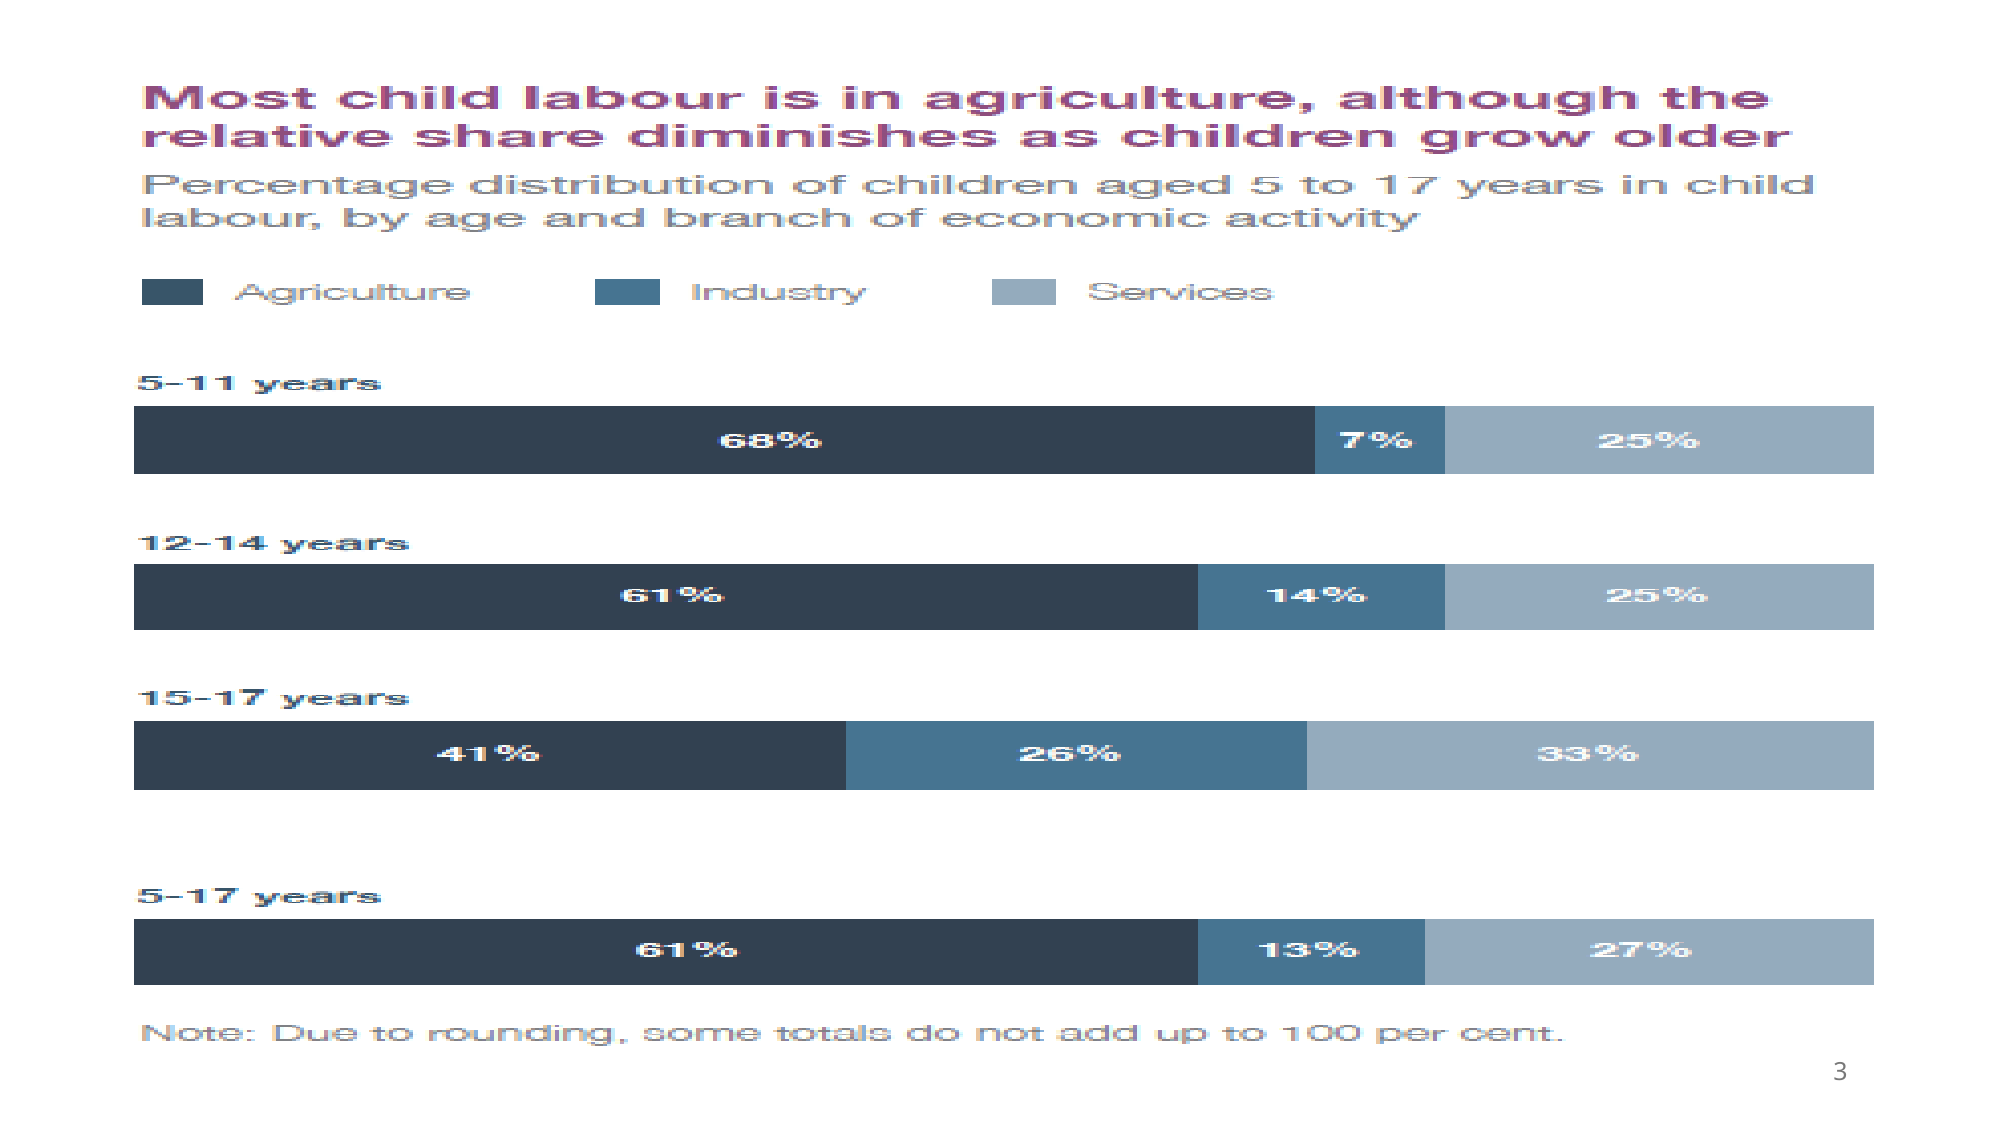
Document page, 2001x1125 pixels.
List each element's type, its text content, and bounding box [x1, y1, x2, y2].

picture [86, 64, 1944, 1061]
slide_number 3 [1412, 1061, 1863, 1103]
